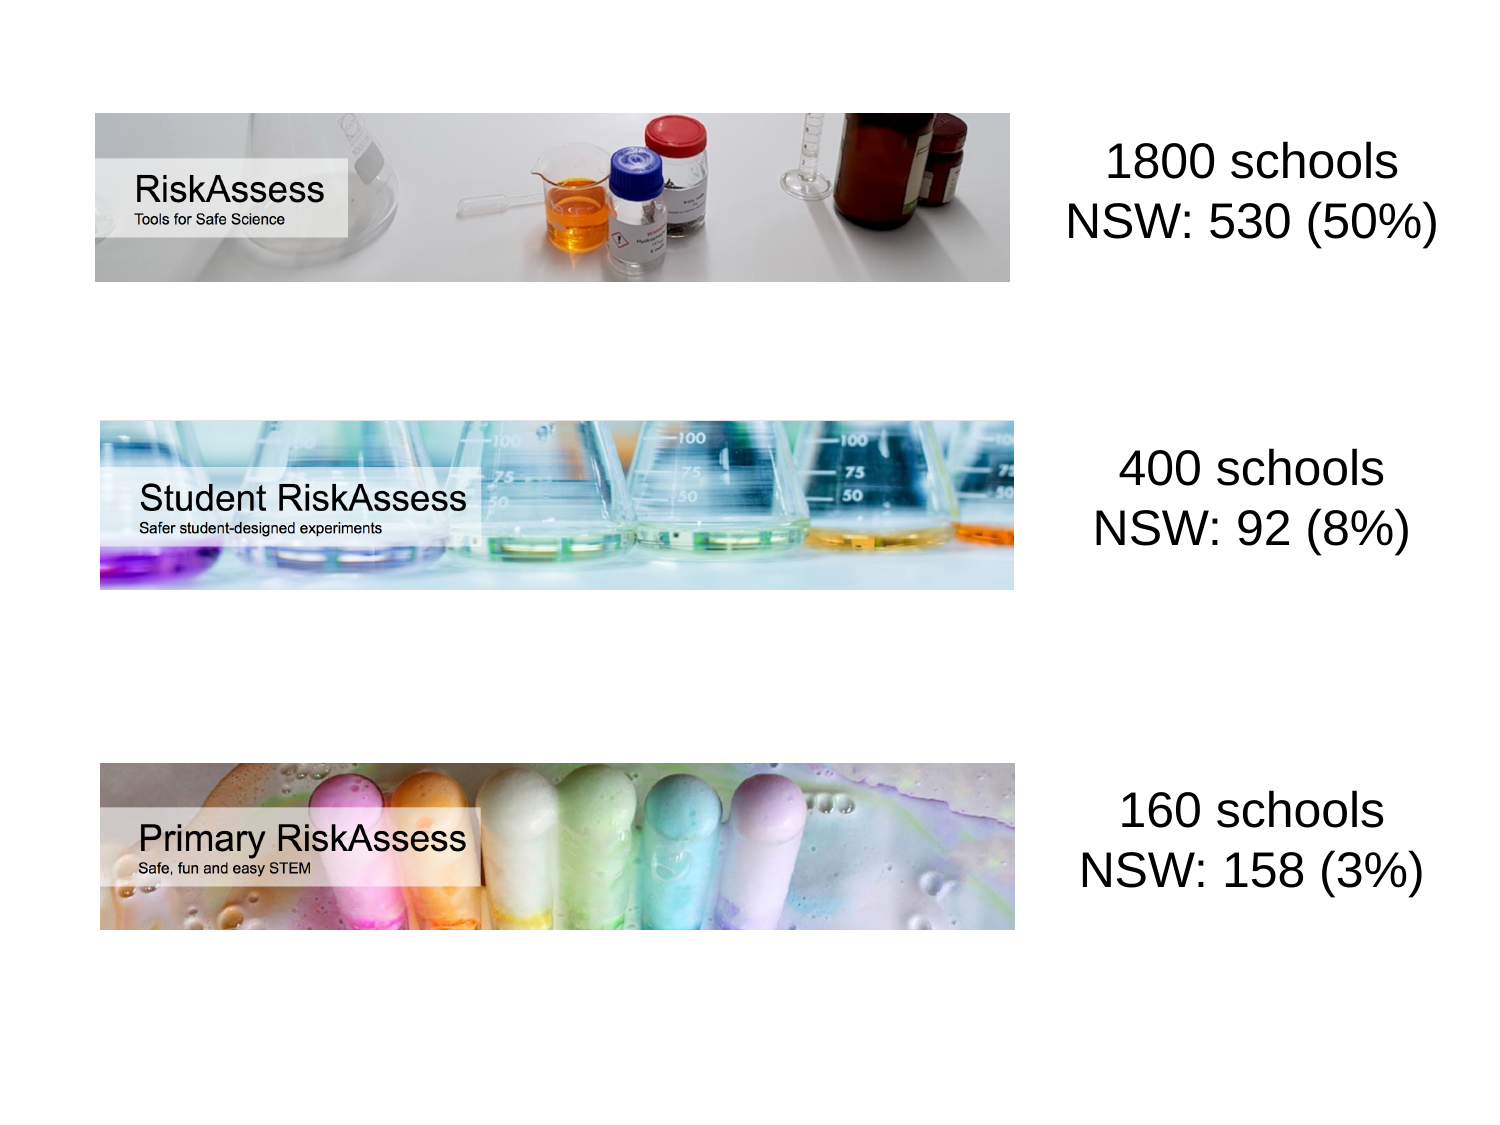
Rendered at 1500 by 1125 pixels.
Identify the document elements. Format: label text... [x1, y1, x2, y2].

picture [100, 762, 1015, 931]
text_box 400 schools NSW: 92 (8%) [1033, 420, 1471, 570]
text_box 160 schools NSW: 158 (3%) [1033, 763, 1471, 913]
title 1800 schools NSW: 530 (50%) [1033, 114, 1471, 264]
picture [95, 113, 1011, 283]
picture [100, 420, 1014, 591]
